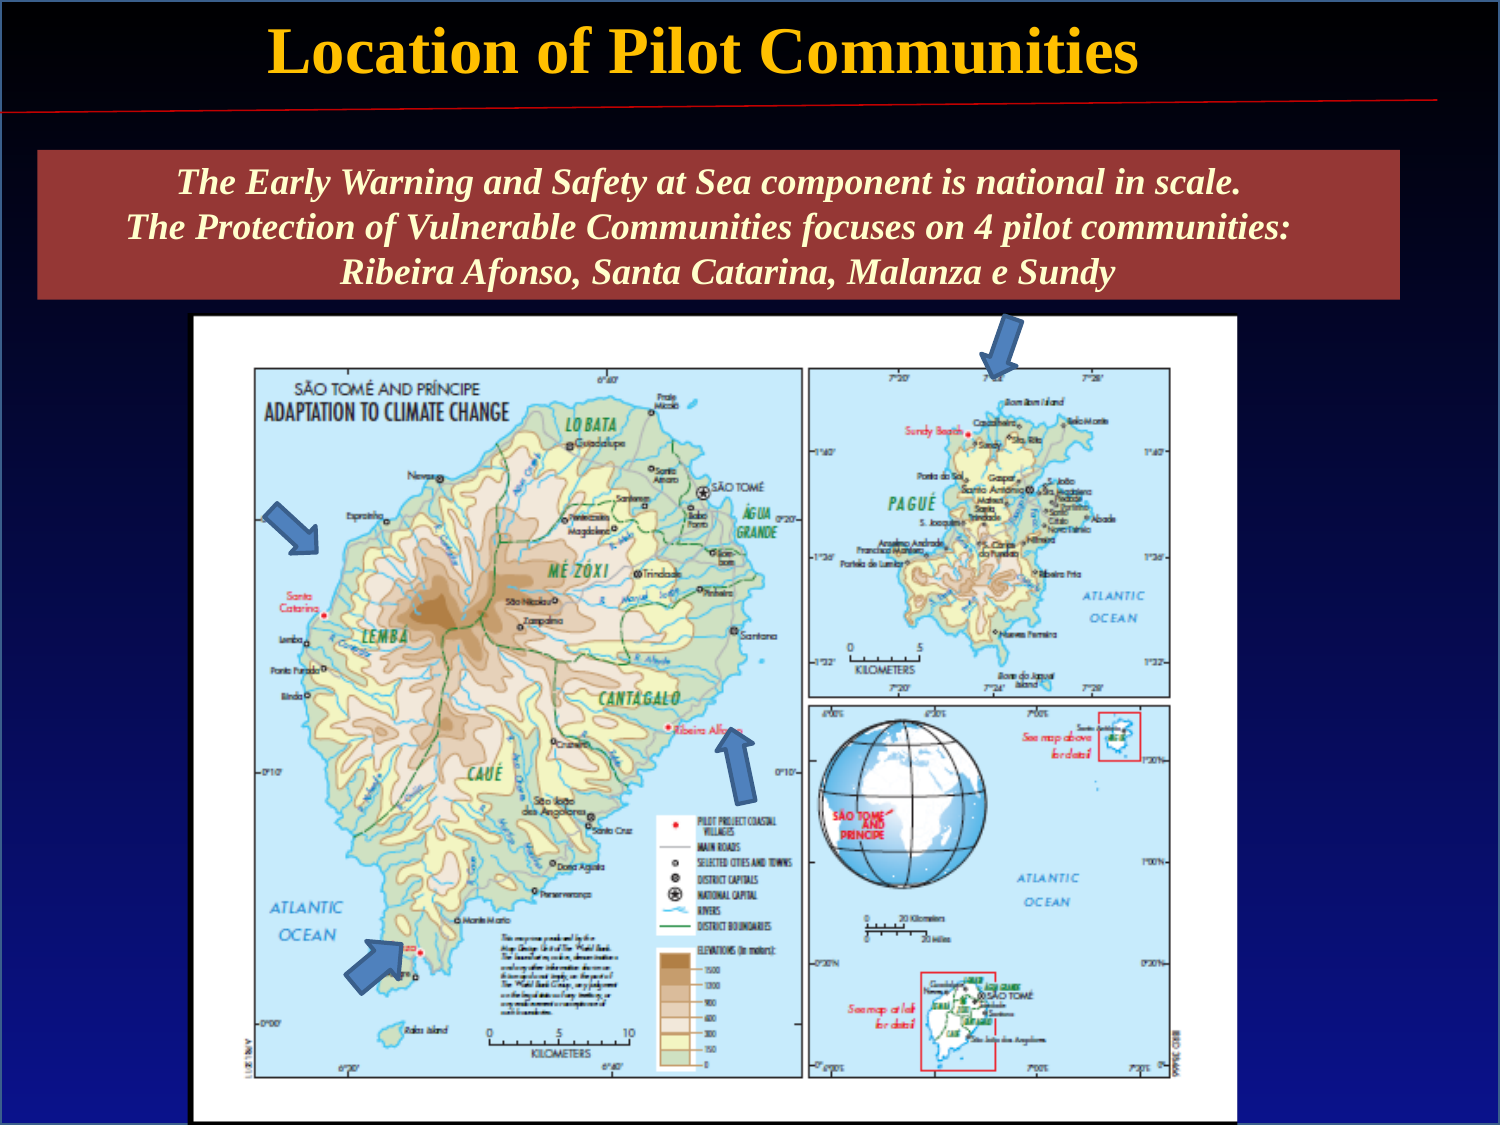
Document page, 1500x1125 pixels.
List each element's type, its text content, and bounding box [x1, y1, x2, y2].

text_box Location of Pilot Communities [37, 0, 1388, 95]
text_box [0, 0, 1500, 1125]
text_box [0, 99, 1438, 113]
text_box The Early Warning and Safety at Sea component is national in scale. The Protection of Vulnerable Communities focuses on 4 pilot communities: Ribeira Afonso, Santa Catarina, Malanza e Sundy [37, 149, 1400, 300]
picture [187, 312, 1238, 1125]
